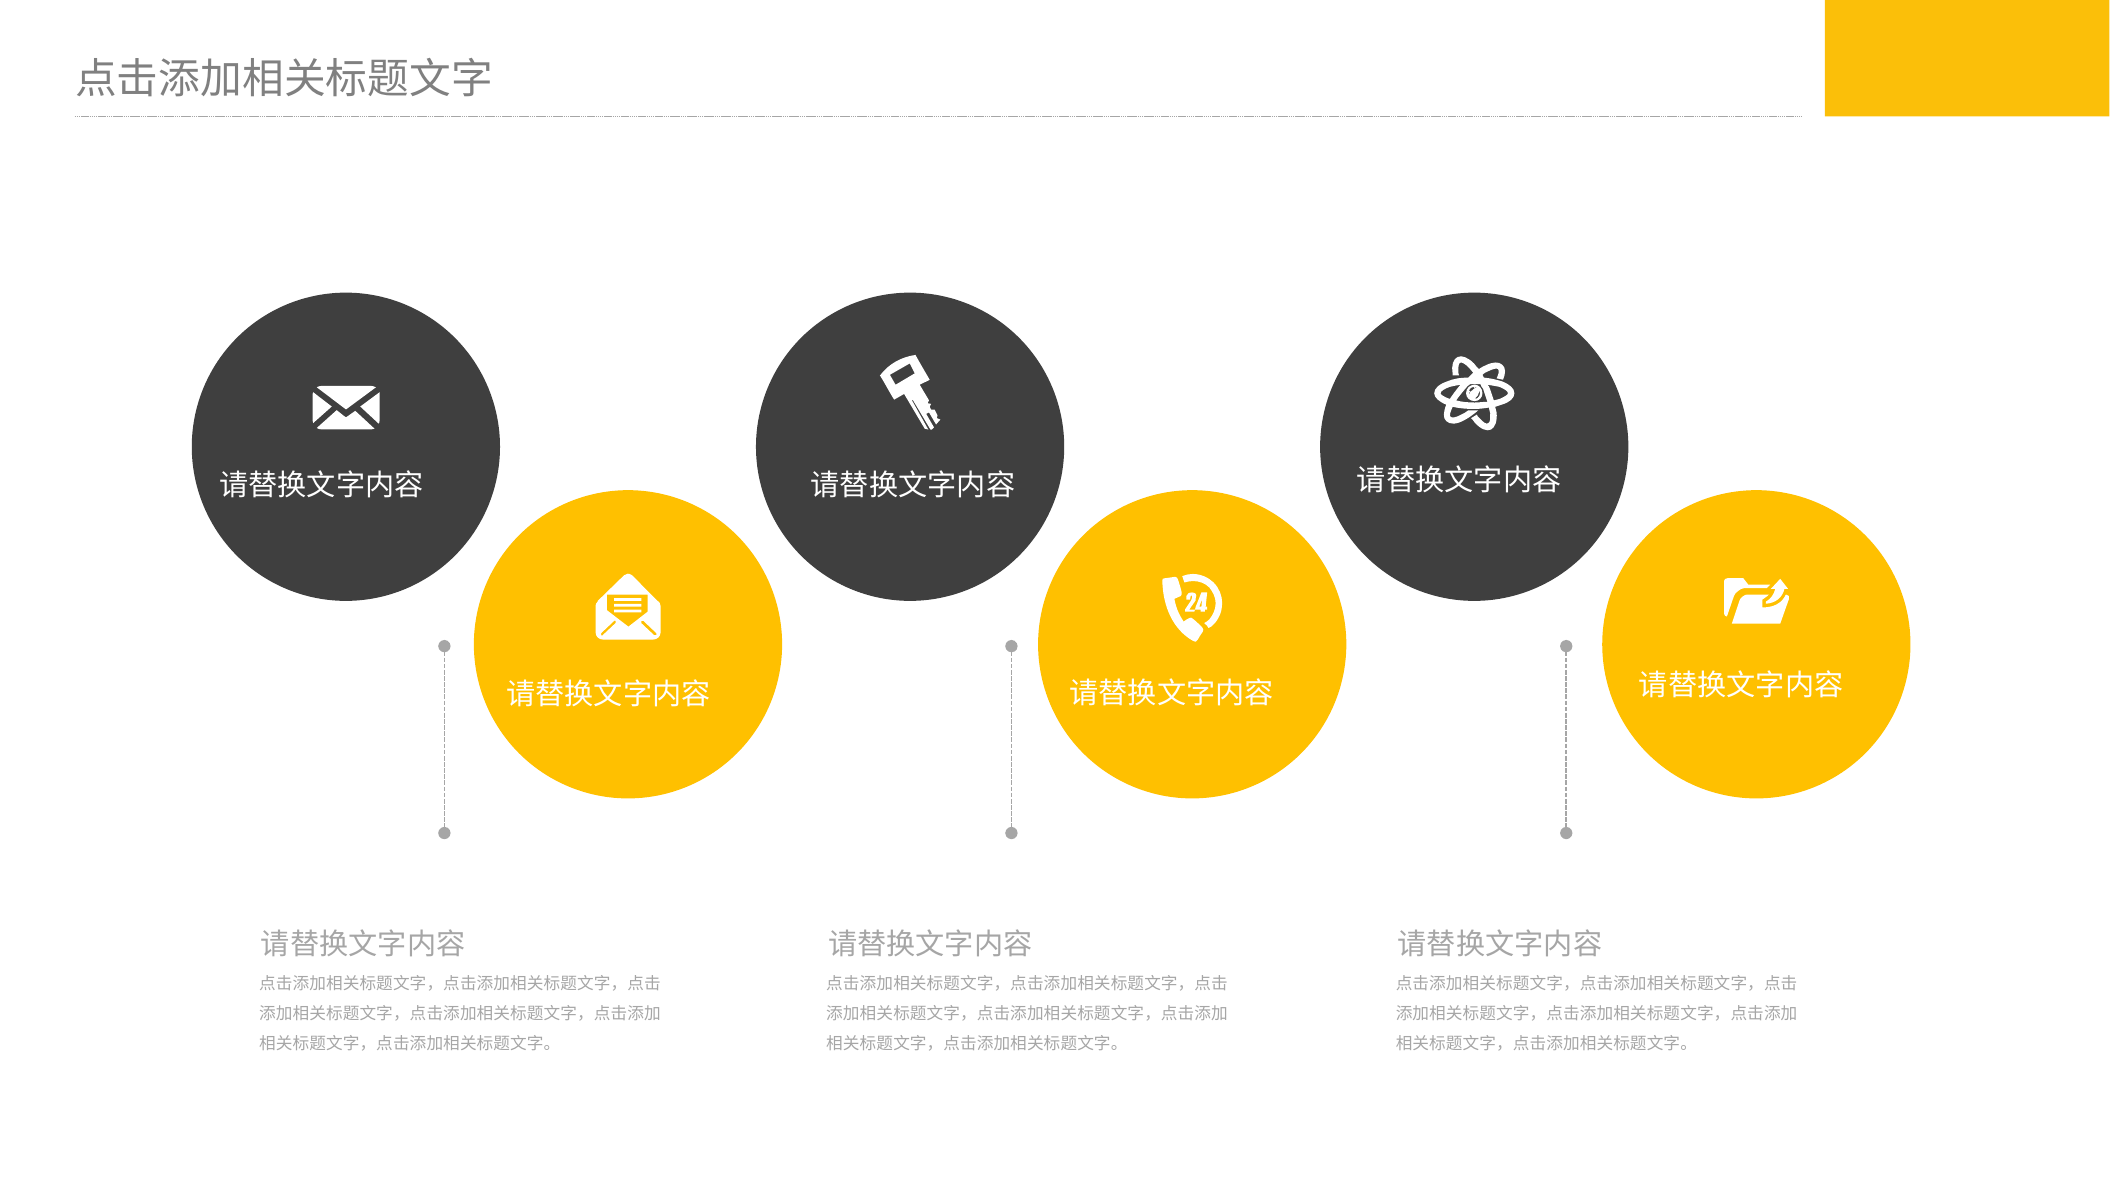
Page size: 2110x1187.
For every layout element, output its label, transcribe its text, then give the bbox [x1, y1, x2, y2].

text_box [1602, 490, 1947, 799]
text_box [1320, 292, 1665, 601]
text_box 请替换文字内容 [245, 910, 644, 968]
text_box 请替换文字内容 [812, 910, 1211, 968]
text_box 点击添加相关标题文字，点击添加相关标题文字，点击添加相关标题文字，点击添加相关标题文字，点击添加相关标题文字，点击添加相关标题文字。 [245, 956, 680, 1060]
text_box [191, 292, 527, 601]
text_box 请替换文字内容 [1381, 910, 1781, 968]
text_box 点击添加相关标题文字，点击添加相关标题文字，点击添加相关标题文字，点击添加相关标题文字，点击添加相关标题文字，点击添加相关标题文字。 [1381, 956, 1817, 1060]
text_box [1038, 490, 1378, 799]
text_box 点击添加相关标题文字，点击添加相关标题文字，点击添加相关标题文字，点击添加相关标题文字，点击添加相关标题文字，点击添加相关标题文字。 [812, 956, 1248, 1060]
text_box 点击添加相关标题文字 [59, 44, 563, 107]
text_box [751, 292, 1075, 601]
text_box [473, 490, 814, 799]
